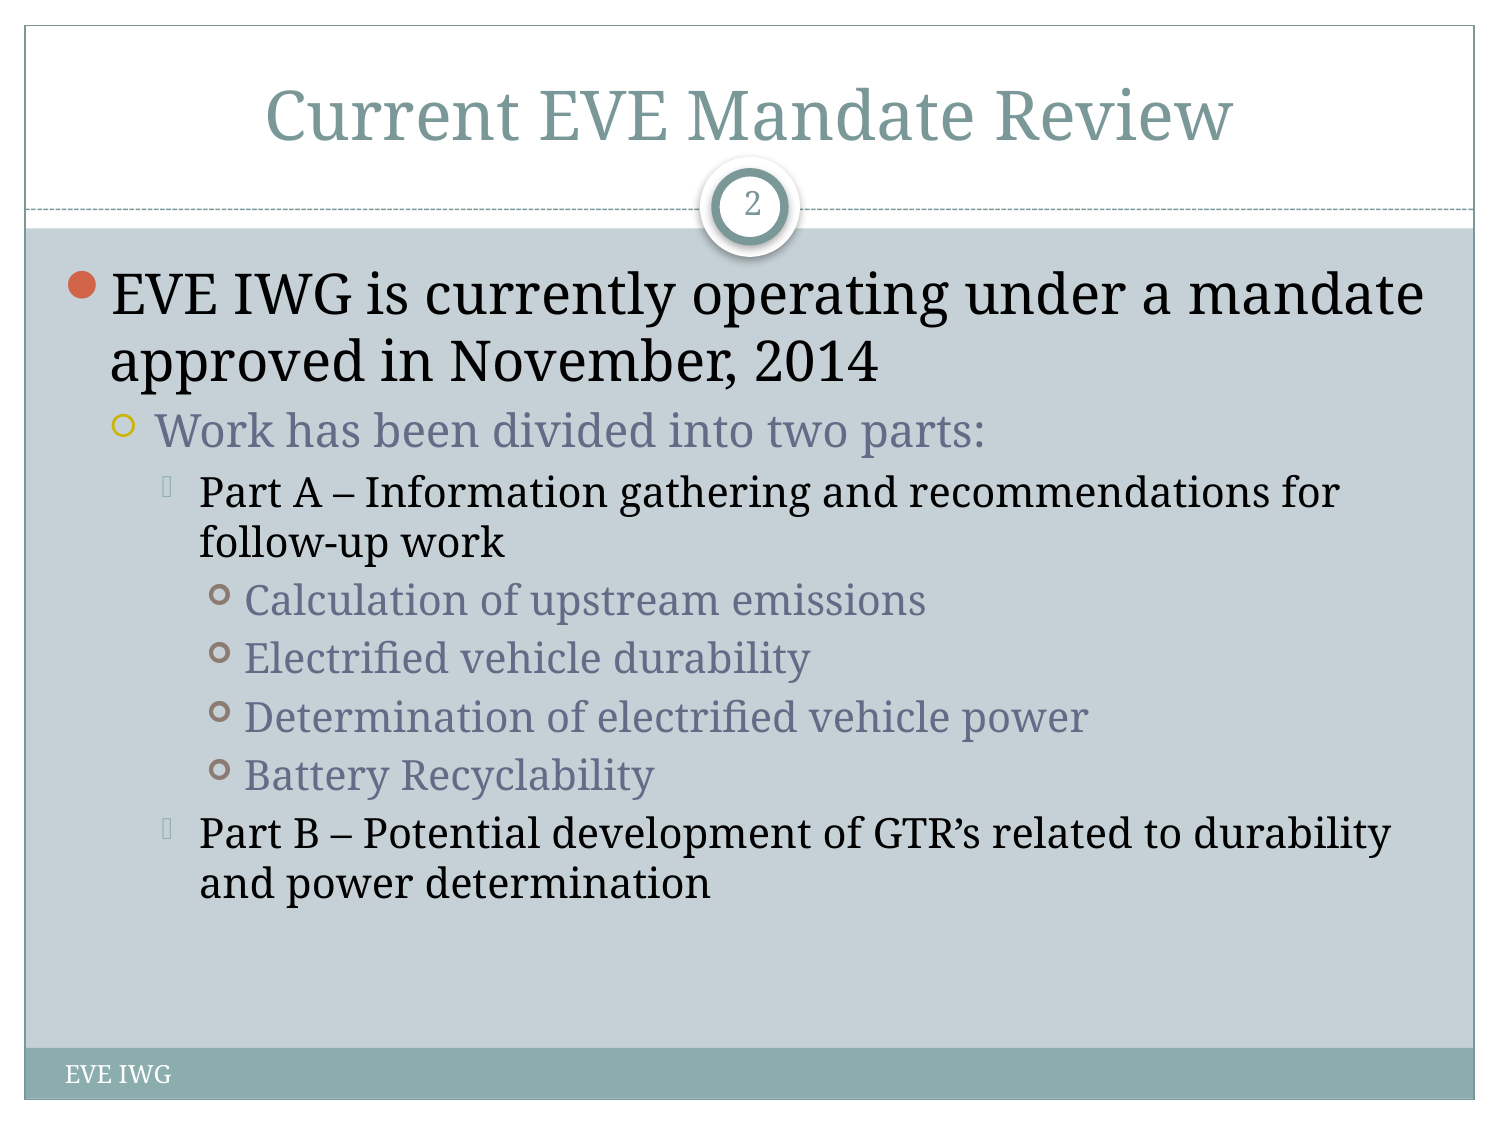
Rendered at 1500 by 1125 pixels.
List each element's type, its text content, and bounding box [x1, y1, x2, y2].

slide_number 2 [715, 168, 791, 241]
title Current EVE Mandate Review [49, 37, 1450, 162]
footer EVE IWG [50, 1051, 638, 1112]
list EVE IWG is currently operating under a mandate approved in November, 2014 Work has been divided into two parts: Part A – Information gathering and recommendations for follow-up work Calculation of upstream emissions Electrified vehicle durability Determination of electrified vehicle power Battery Recyclability Part B – Potential development of GTR’s related to durability and power determination [49, 250, 1445, 1001]
